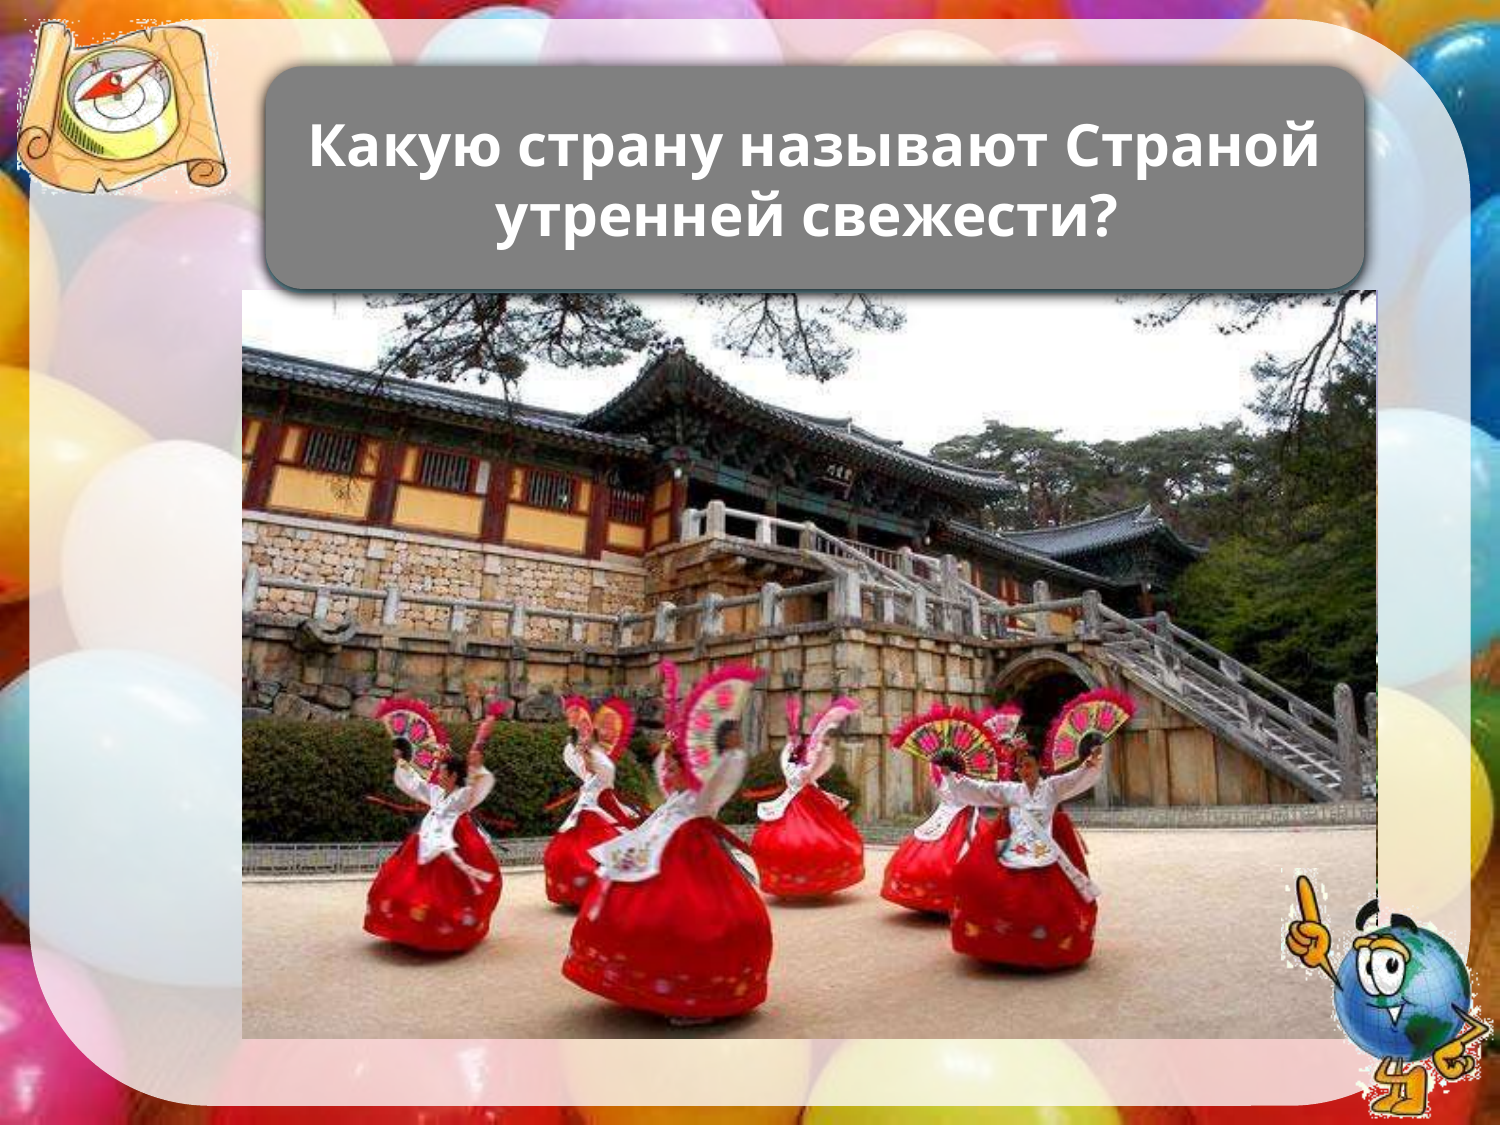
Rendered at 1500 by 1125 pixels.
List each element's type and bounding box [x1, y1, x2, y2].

text_box [263, 64, 1367, 288]
picture [0, 0, 1500, 1125]
text_box [17, 18, 231, 197]
picture [241, 290, 1379, 1040]
text_box [1281, 868, 1500, 1125]
